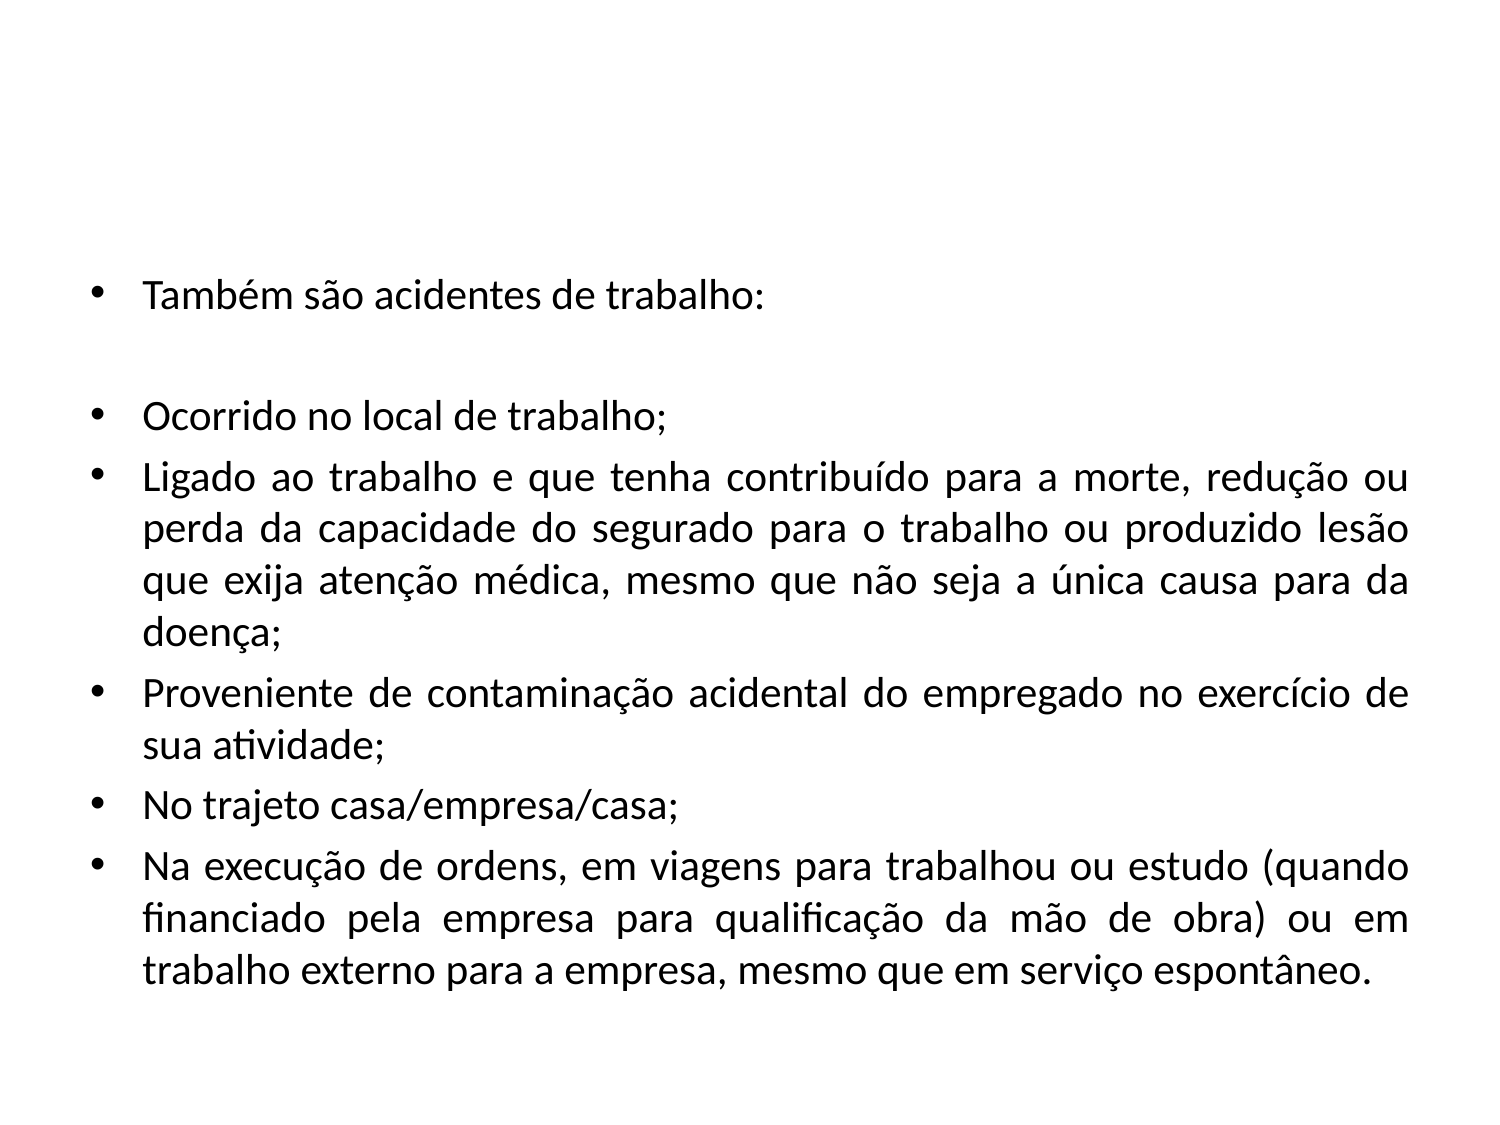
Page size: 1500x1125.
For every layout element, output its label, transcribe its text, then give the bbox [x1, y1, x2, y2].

list Também são acidentes de trabalho: Ocorrido no local de trabalho; Ligado ao trabalho e que tenha contribuído para a morte, redução ou perda da capacidade do segurado para o trabalho ou produzido lesão que exija atenção médica, mesmo que não seja a única causa para da doença; Proveniente de contaminação acidental do empregado no exercício de sua atividade; No trajeto casa/empresa/casa; Na execução de ordens, em viagens para trabalhou ou estudo (quando financiado pela empresa para qualificação da mão de obra) ou em trabalho externo para a empresa, mesmo que em serviço espontâneo. [75, 137, 1425, 1005]
